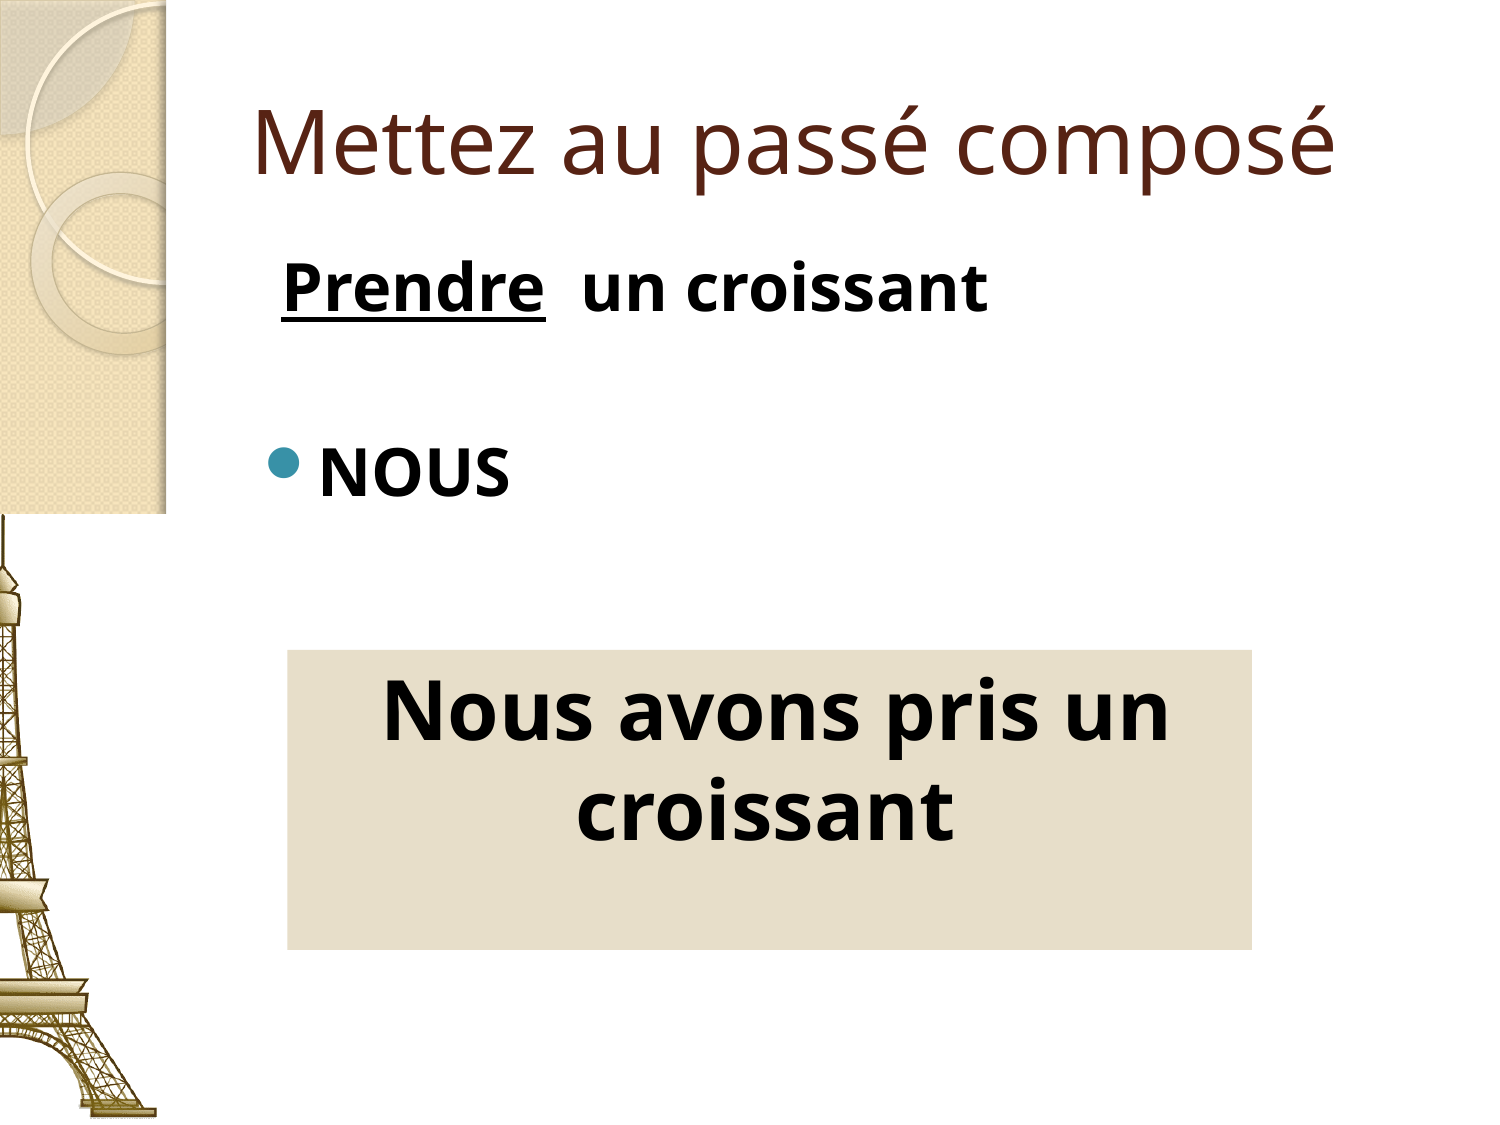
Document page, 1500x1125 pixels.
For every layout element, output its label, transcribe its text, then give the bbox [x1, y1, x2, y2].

list Prendre un croissant NOUS [235, 237, 1200, 525]
text_box Nous avons pris un croissant [287, 649, 1252, 950]
title Mettez au passé composé [235, 45, 1466, 233]
picture [0, 514, 167, 1125]
